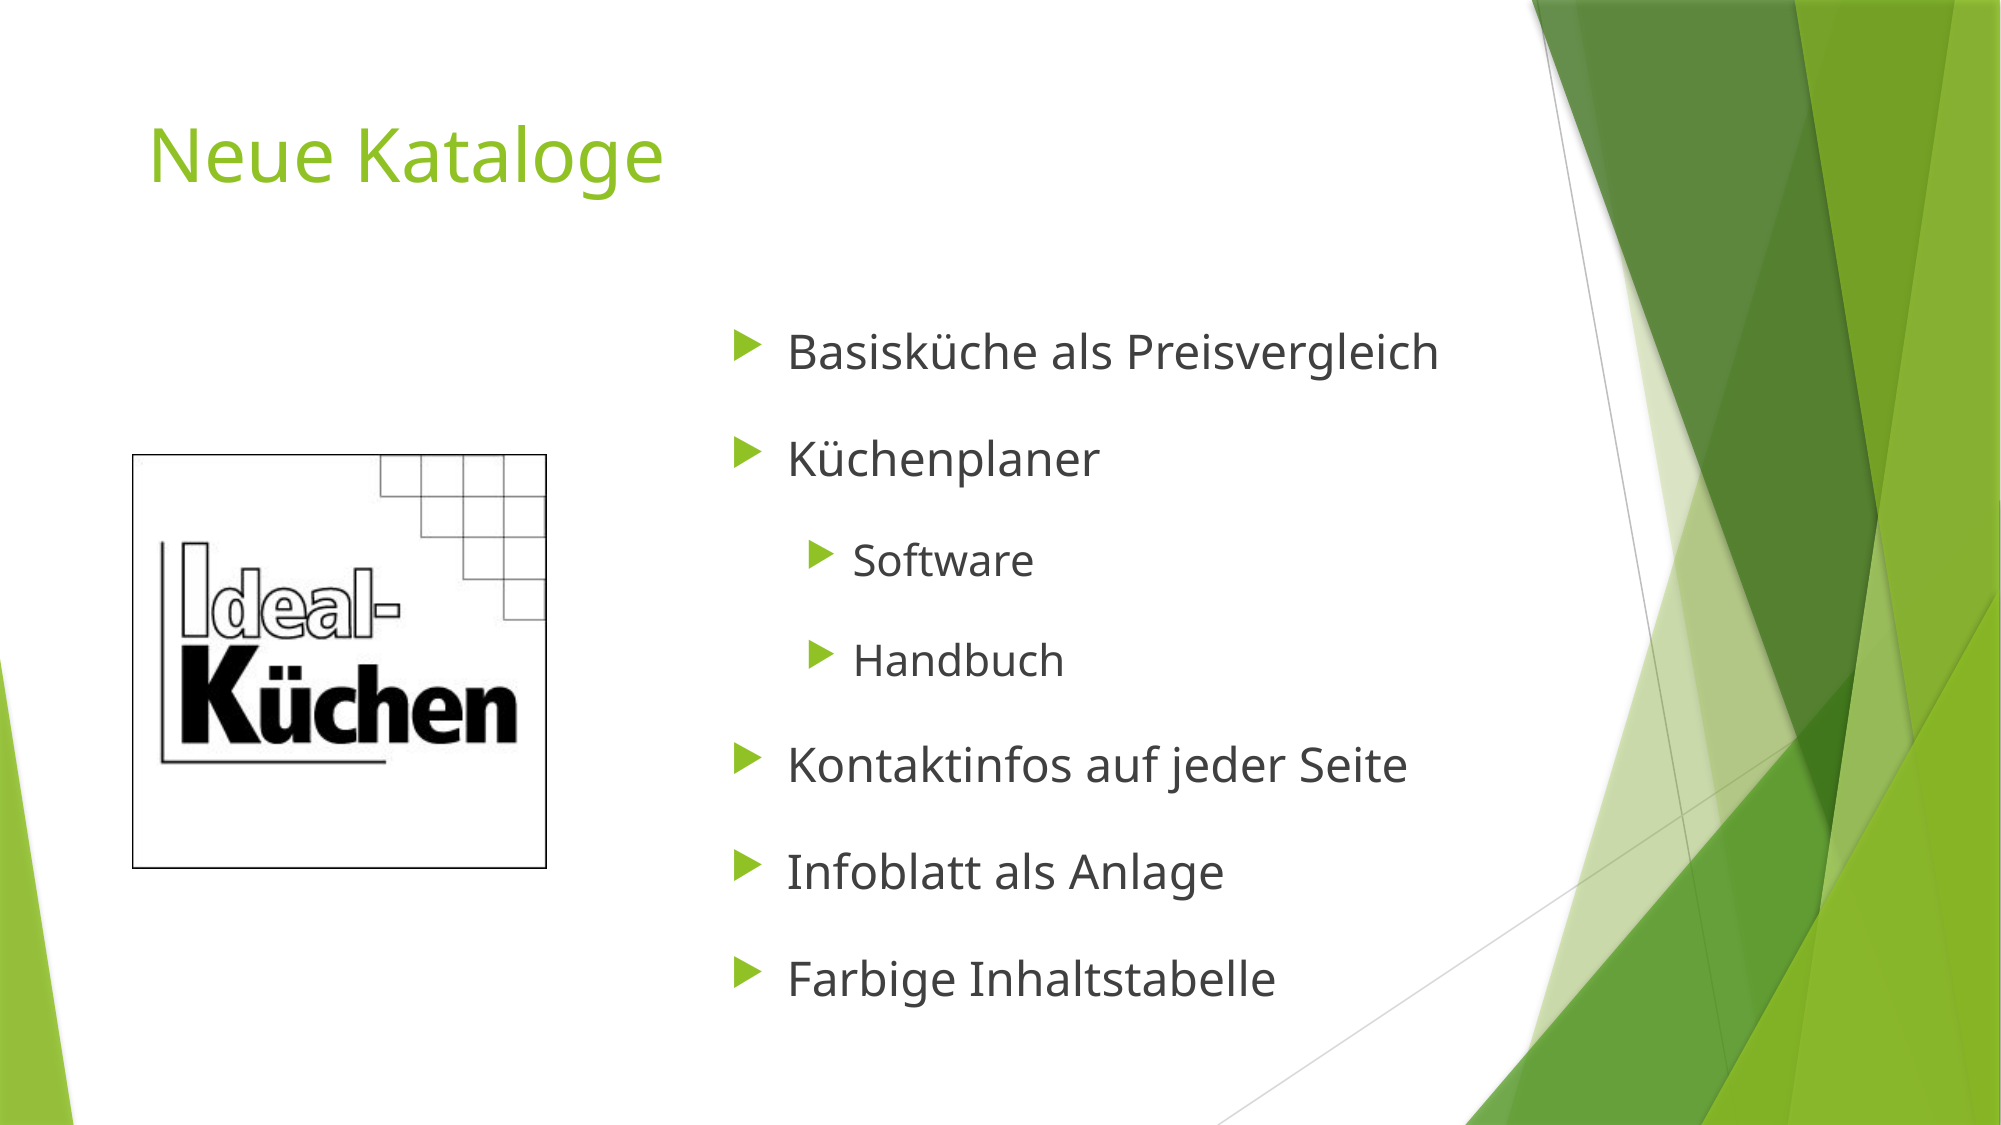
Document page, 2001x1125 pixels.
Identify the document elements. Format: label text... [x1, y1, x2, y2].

list Basisküche als Preisvergleich Küchenplaner Software Handbuch Kontaktinfos auf jeder Seite Infoblatt als Anlage Farbige Inhaltstabelle [715, 285, 1494, 1038]
title Neue Kataloge [132, 99, 1543, 317]
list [132, 453, 548, 869]
